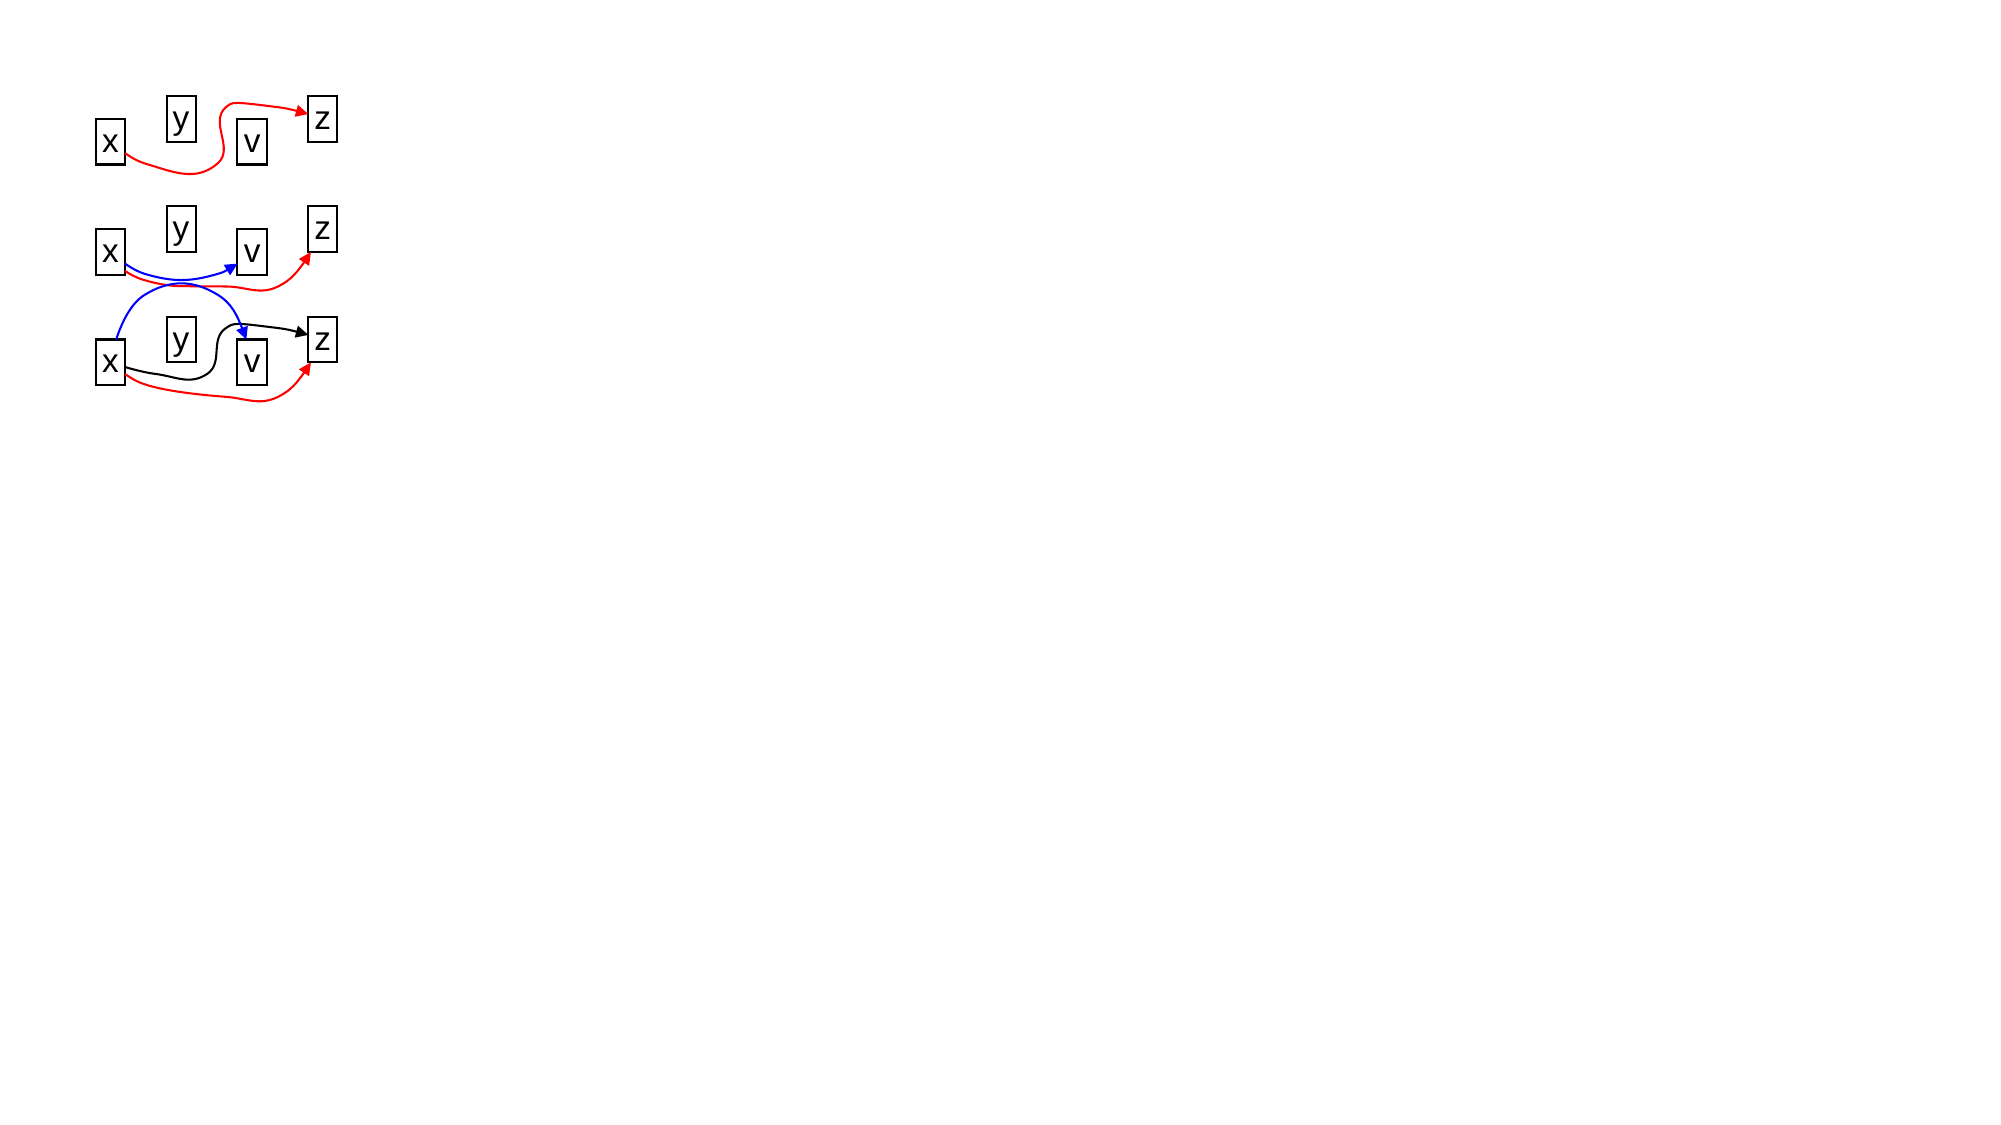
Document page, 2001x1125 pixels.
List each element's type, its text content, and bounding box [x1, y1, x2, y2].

text_box x [95, 229, 125, 275]
text_box [115, 282, 248, 340]
text_box z [308, 316, 338, 363]
text_box [124, 323, 309, 372]
text_box y [166, 95, 196, 142]
text_box [74, 74, 359, 407]
text_box x [95, 118, 125, 165]
text_box [124, 263, 238, 281]
text_box v [237, 124, 267, 165]
text_box y [166, 340, 196, 359]
text_box z [308, 95, 338, 142]
text_box v [237, 229, 267, 259]
text_box v [237, 343, 267, 366]
text_box [124, 102, 309, 175]
text_box [124, 252, 311, 292]
text_box y [166, 206, 196, 253]
text_box [124, 362, 311, 402]
text_box x [95, 339, 125, 386]
text_box z [308, 206, 338, 253]
